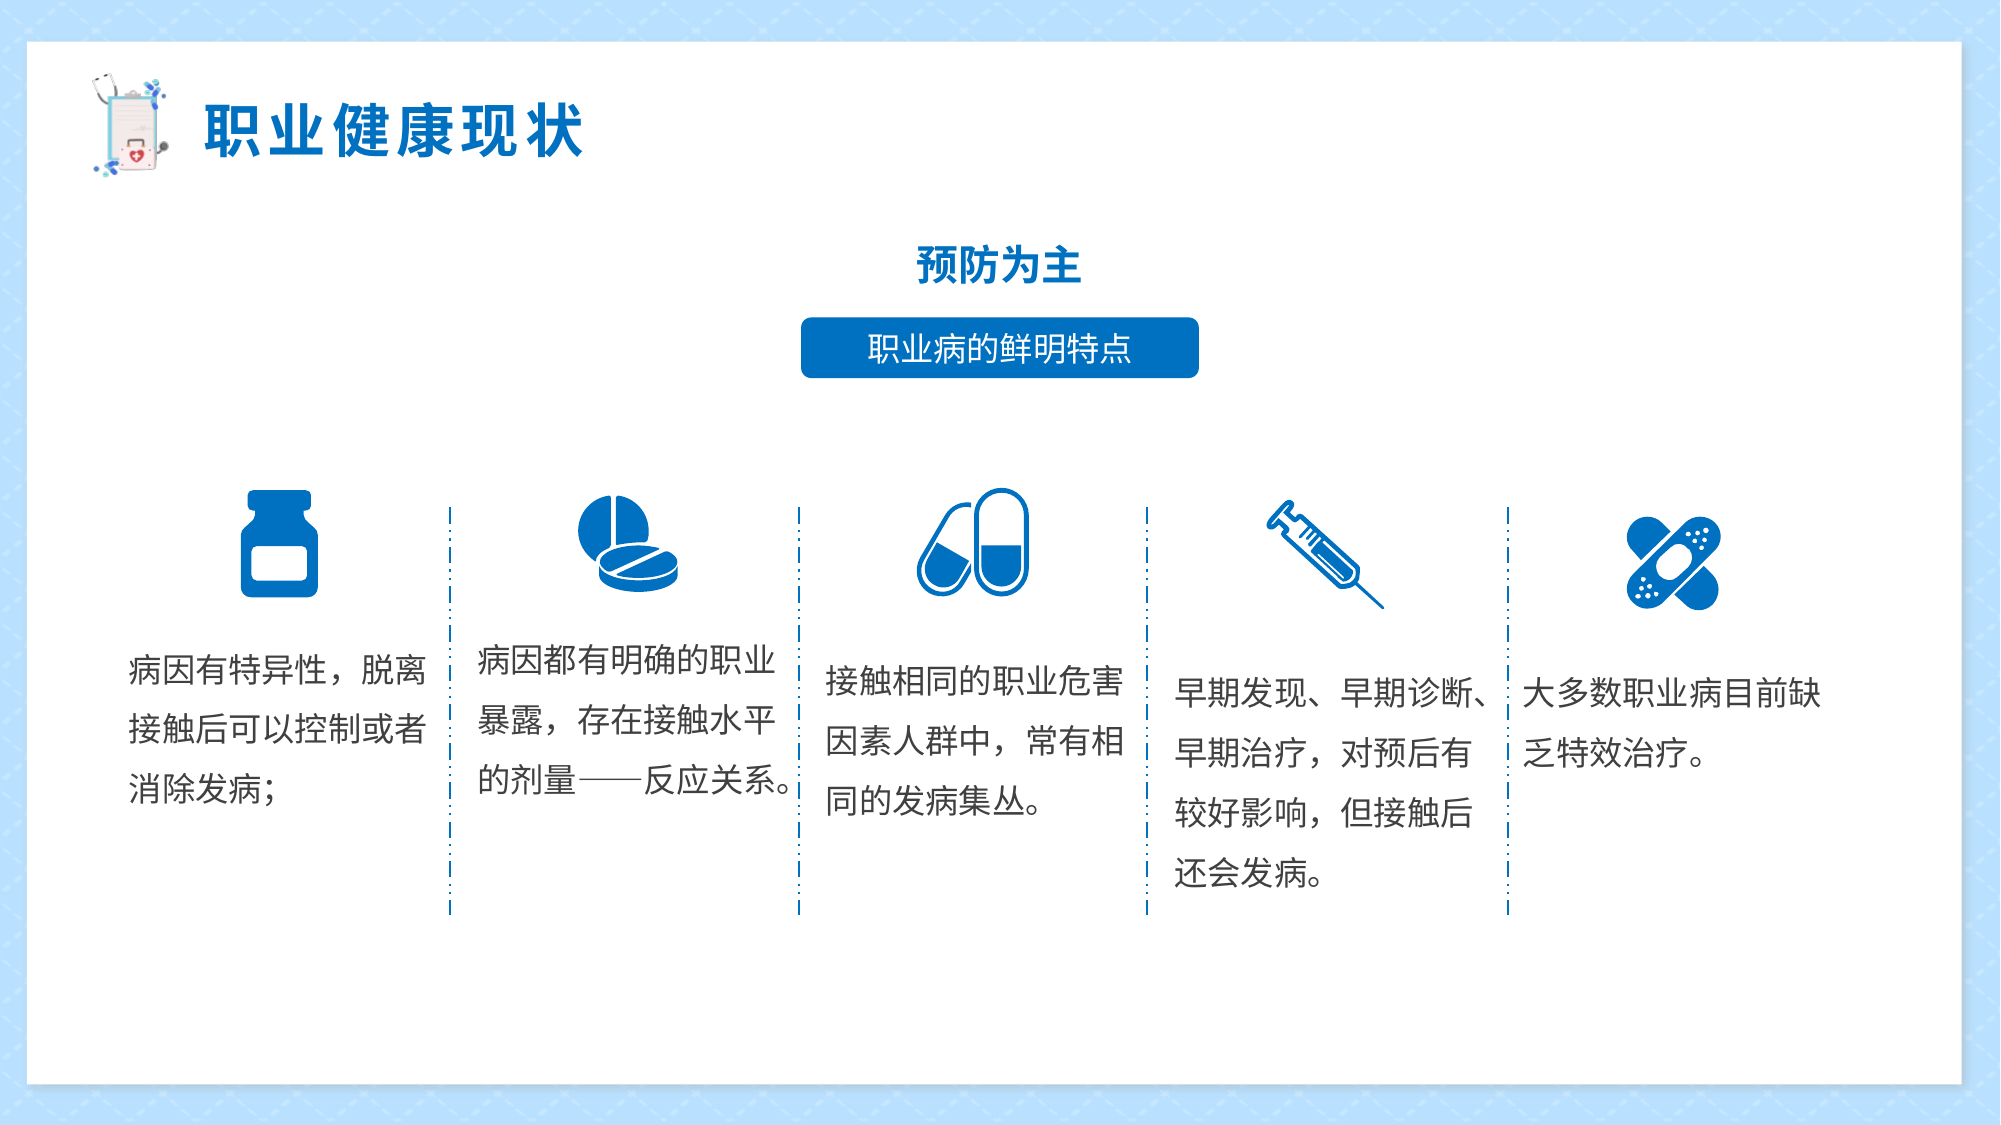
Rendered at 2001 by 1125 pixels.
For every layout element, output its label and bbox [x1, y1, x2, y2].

picture [0, 0, 2000, 1125]
text_box [801, 231, 1199, 380]
text_box [113, 490, 445, 819]
text_box [1159, 498, 1491, 903]
text_box [810, 487, 1142, 830]
text_box [462, 495, 794, 802]
text_box [1508, 514, 1840, 775]
text_box [66, 66, 606, 194]
